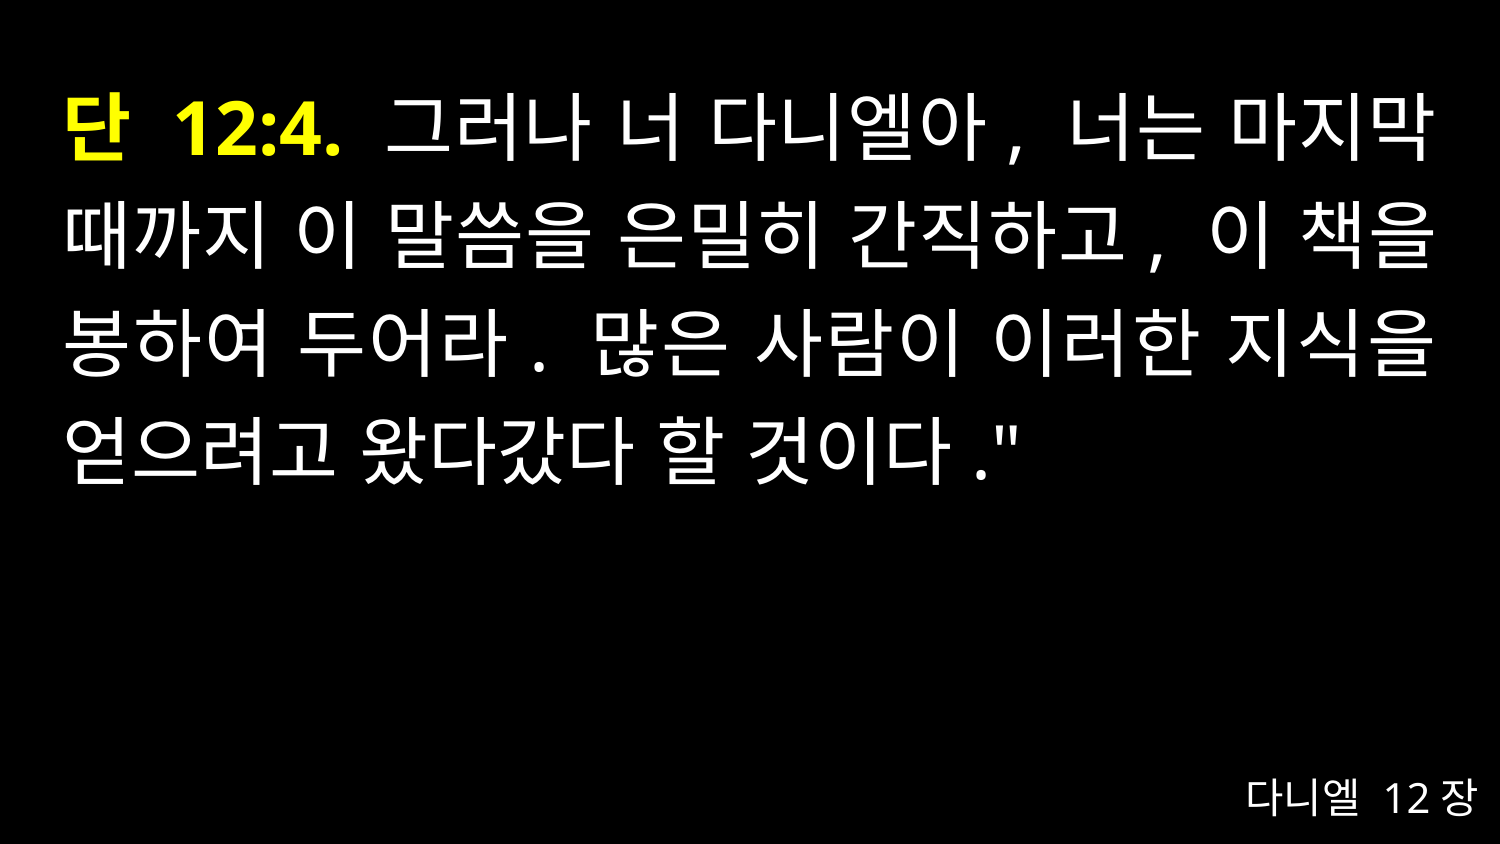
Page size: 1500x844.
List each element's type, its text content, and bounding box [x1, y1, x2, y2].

title 단 12:4. 그러나 너 다니엘아, 너는 마지막 때까지 이 말씀을 은밀히 간직하고, 이 책을 봉하여 두어라. 많은 사람이 이러한 지식을 얻으려고 왔다갔다 할 것이다." [0, 0, 1500, 844]
subtitle 다니엘 12장 [916, 770, 1500, 844]
